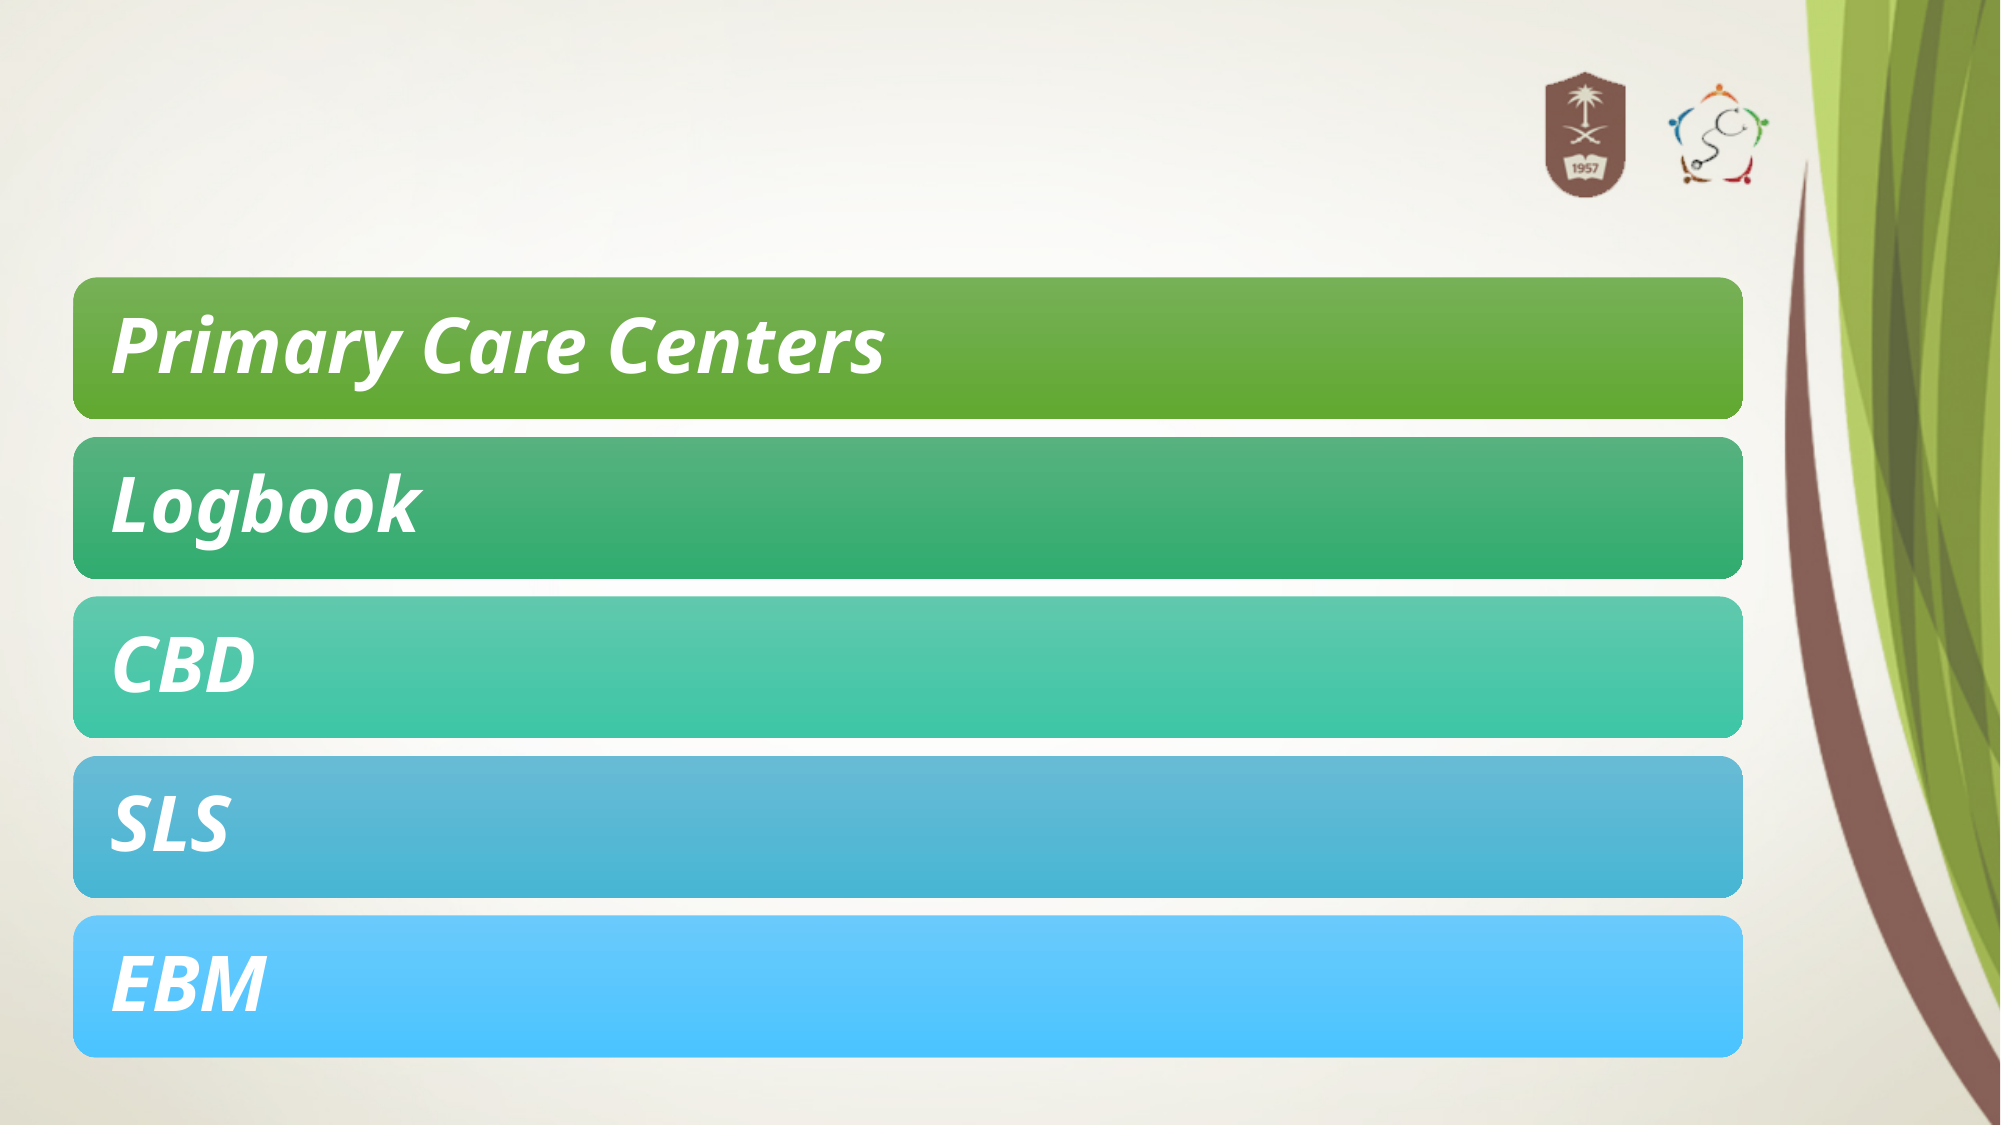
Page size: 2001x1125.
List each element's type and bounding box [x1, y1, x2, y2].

list [73, 270, 1744, 1065]
picture [0, 0, 2001, 1125]
